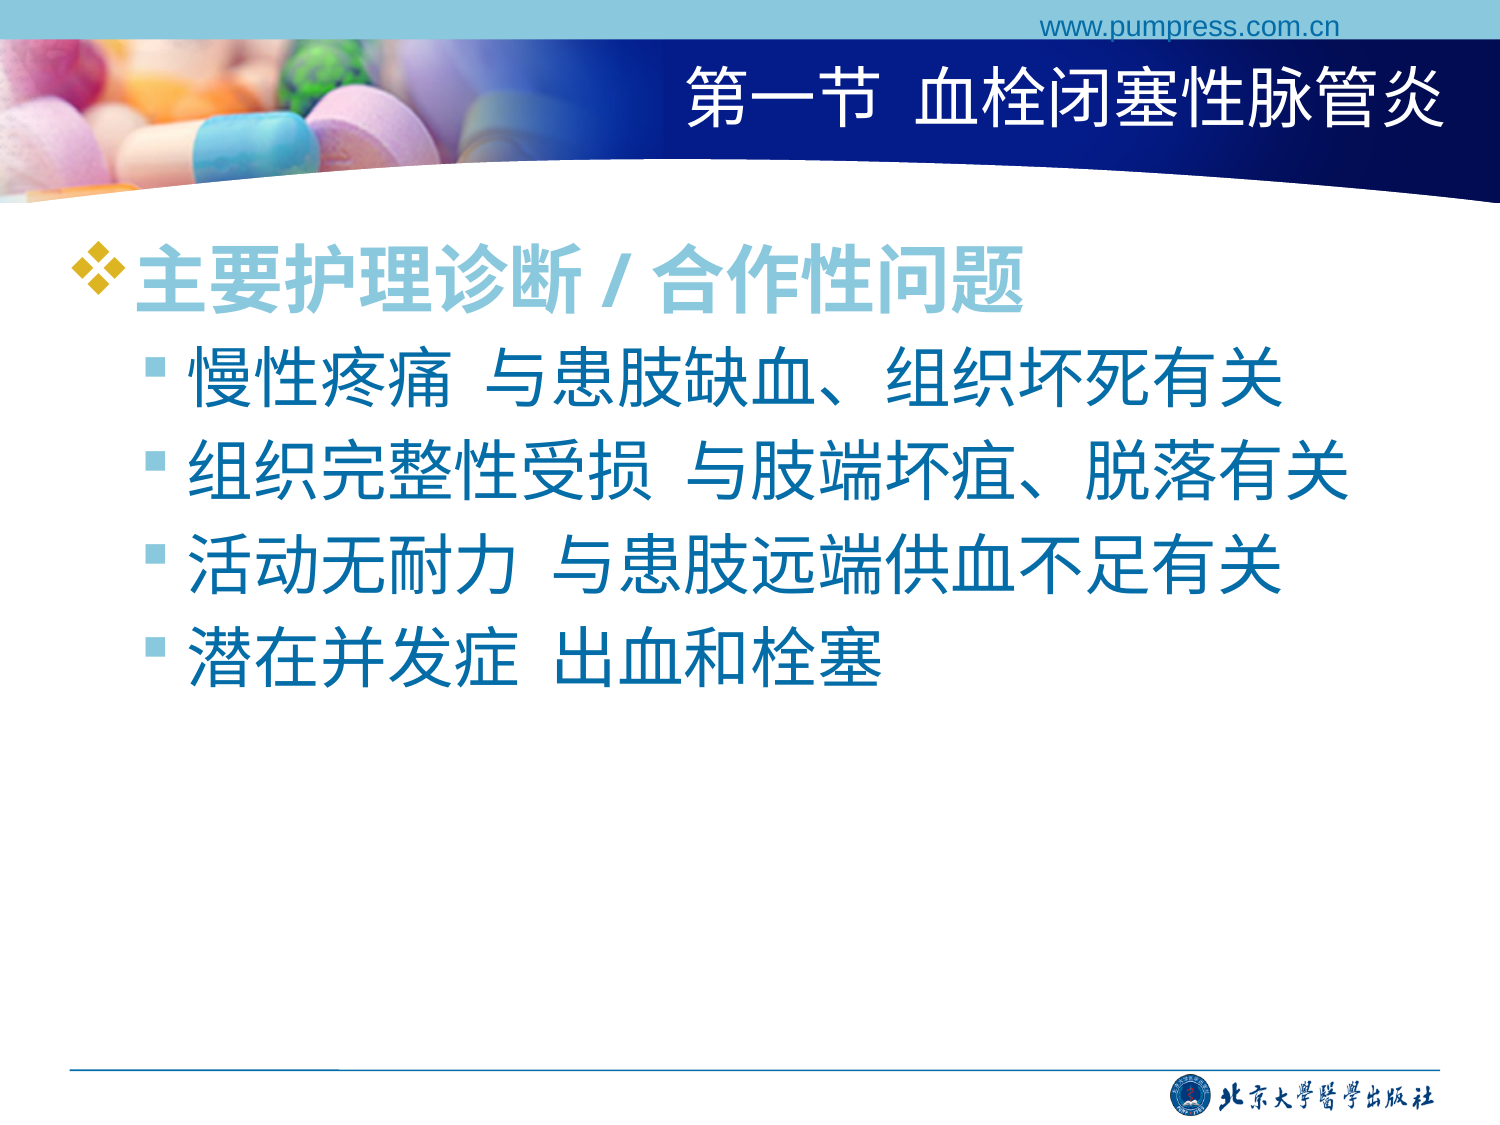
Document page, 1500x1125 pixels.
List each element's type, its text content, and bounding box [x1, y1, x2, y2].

picture [0, 40, 1500, 203]
slide_number www.pumpress.com.cn [1025, 0, 1463, 38]
list 主要护理诊断/合作性问题 慢性疼痛 与患肢缺血、组织坏死有关 组织完整性受损 与肢端坏疽、脱落有关 活动无耐力 与患肢远端供血不足有关 潜在并发症 出血和栓塞 [49, 224, 1500, 1026]
picture [1170, 1074, 1436, 1118]
title 第一节 血栓闭塞性脉管炎 [137, 49, 1463, 143]
